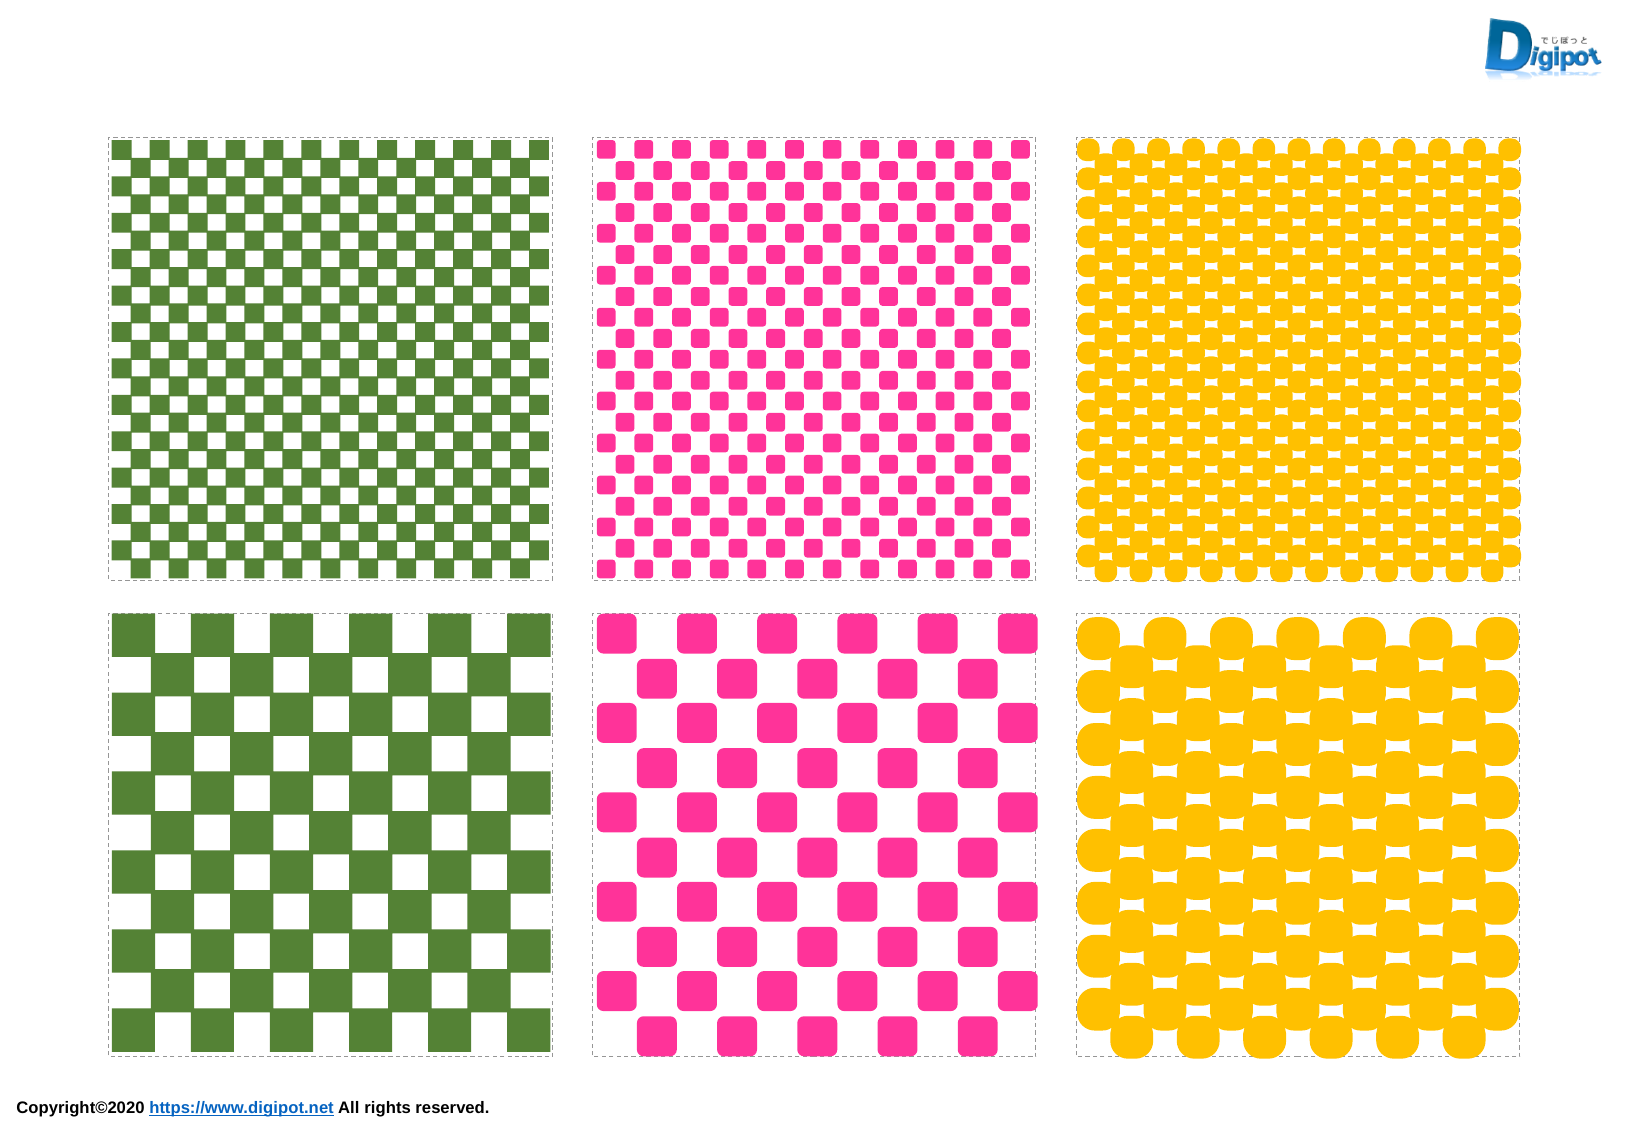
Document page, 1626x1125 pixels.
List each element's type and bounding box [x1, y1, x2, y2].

text_box [671, 138, 692, 160]
text_box [836, 880, 879, 923]
text_box [595, 453, 674, 496]
text_box [716, 1015, 759, 1058]
text_box [727, 537, 749, 559]
text_box [675, 880, 718, 923]
text_box [716, 925, 759, 968]
text_box [836, 970, 879, 1013]
text_box [859, 537, 956, 580]
text_box [796, 836, 839, 879]
text_box [746, 537, 843, 580]
text_box [1076, 616, 1520, 1060]
text_box [689, 495, 749, 538]
text_box [897, 474, 918, 496]
text_box [595, 558, 617, 580]
text_box [802, 411, 900, 454]
text_box [897, 432, 918, 454]
text_box [595, 286, 1031, 370]
text_box [796, 925, 839, 968]
text_box [859, 495, 918, 538]
text_box [784, 390, 805, 412]
text_box [689, 369, 787, 412]
text_box [876, 836, 919, 879]
text_box [716, 747, 759, 790]
text_box [671, 432, 692, 454]
text_box [1009, 432, 1031, 454]
text_box [796, 1015, 839, 1058]
text_box [916, 880, 959, 923]
text_box [802, 453, 862, 496]
text_box [876, 747, 919, 790]
text_box [595, 202, 1031, 244]
text_box [1009, 390, 1031, 412]
text_box [595, 244, 1031, 286]
text_box [915, 411, 1012, 454]
text_box [595, 791, 638, 834]
text_box [716, 657, 759, 700]
text_box [840, 537, 862, 559]
text_box [996, 791, 1039, 834]
text_box [915, 495, 975, 538]
text_box [784, 474, 805, 496]
text_box [916, 701, 959, 744]
text_box [635, 747, 678, 790]
text_box [859, 453, 900, 496]
text_box [595, 495, 636, 538]
text_box [956, 657, 999, 700]
text_box [972, 537, 1031, 580]
text_box [996, 612, 1039, 655]
text_box [802, 369, 900, 412]
text_box [689, 411, 787, 454]
text_box [708, 138, 730, 160]
text_box [876, 1015, 919, 1058]
text_box [595, 369, 674, 412]
text_box [595, 970, 638, 1013]
text_box [836, 791, 879, 834]
text_box [633, 537, 730, 580]
text_box [996, 970, 1039, 1013]
text_box [675, 970, 718, 1013]
text_box [897, 138, 918, 160]
text_box [675, 791, 718, 834]
text_box [821, 138, 843, 160]
text_box [1075, 137, 1523, 584]
text_box [111, 613, 552, 1053]
text_box [756, 970, 799, 1013]
text_box [633, 495, 674, 538]
text_box [746, 138, 768, 160]
text_box [996, 701, 1039, 744]
text_box [635, 1015, 678, 1058]
text_box [716, 836, 759, 879]
text_box [916, 970, 959, 1013]
text_box [953, 537, 975, 559]
text_box [996, 880, 1039, 923]
text_box [756, 612, 799, 655]
text_box [897, 390, 918, 412]
text_box [956, 747, 999, 790]
text_box [956, 836, 999, 879]
text_box [876, 657, 919, 700]
text_box [836, 612, 879, 655]
text_box [916, 612, 959, 655]
text_box [784, 432, 805, 454]
text_box [784, 138, 805, 160]
text_box [934, 138, 956, 160]
text_box [595, 701, 638, 744]
text_box [675, 701, 718, 744]
text_box [859, 138, 881, 160]
picture [1485, 18, 1602, 82]
text_box [595, 411, 674, 454]
text_box [972, 453, 1031, 496]
text_box [595, 612, 638, 655]
text_box [756, 791, 799, 834]
text_box [836, 701, 879, 744]
text_box [635, 836, 678, 879]
text_box [796, 657, 839, 700]
text_box [756, 701, 799, 744]
text_box [633, 138, 655, 160]
text_box [756, 880, 799, 923]
text_box [972, 138, 994, 160]
text_box [111, 139, 550, 579]
text_box [956, 925, 999, 968]
text_box [915, 453, 975, 496]
text_box [1009, 138, 1031, 160]
text_box [671, 390, 692, 412]
text_box [915, 369, 1012, 412]
text_box [671, 474, 692, 496]
text_box [635, 657, 678, 700]
text_box [635, 925, 678, 968]
text_box [972, 495, 1031, 538]
text_box [595, 880, 638, 923]
text_box [876, 925, 919, 968]
text_box [916, 791, 959, 834]
text_box [595, 160, 1031, 202]
text_box [671, 516, 692, 538]
text_box [675, 612, 718, 655]
text_box [614, 537, 636, 559]
text_box [689, 453, 787, 496]
text_box [802, 495, 862, 538]
text_box [796, 747, 839, 790]
text_box [956, 1015, 999, 1058]
text_box [746, 495, 805, 538]
text_box [595, 138, 617, 160]
